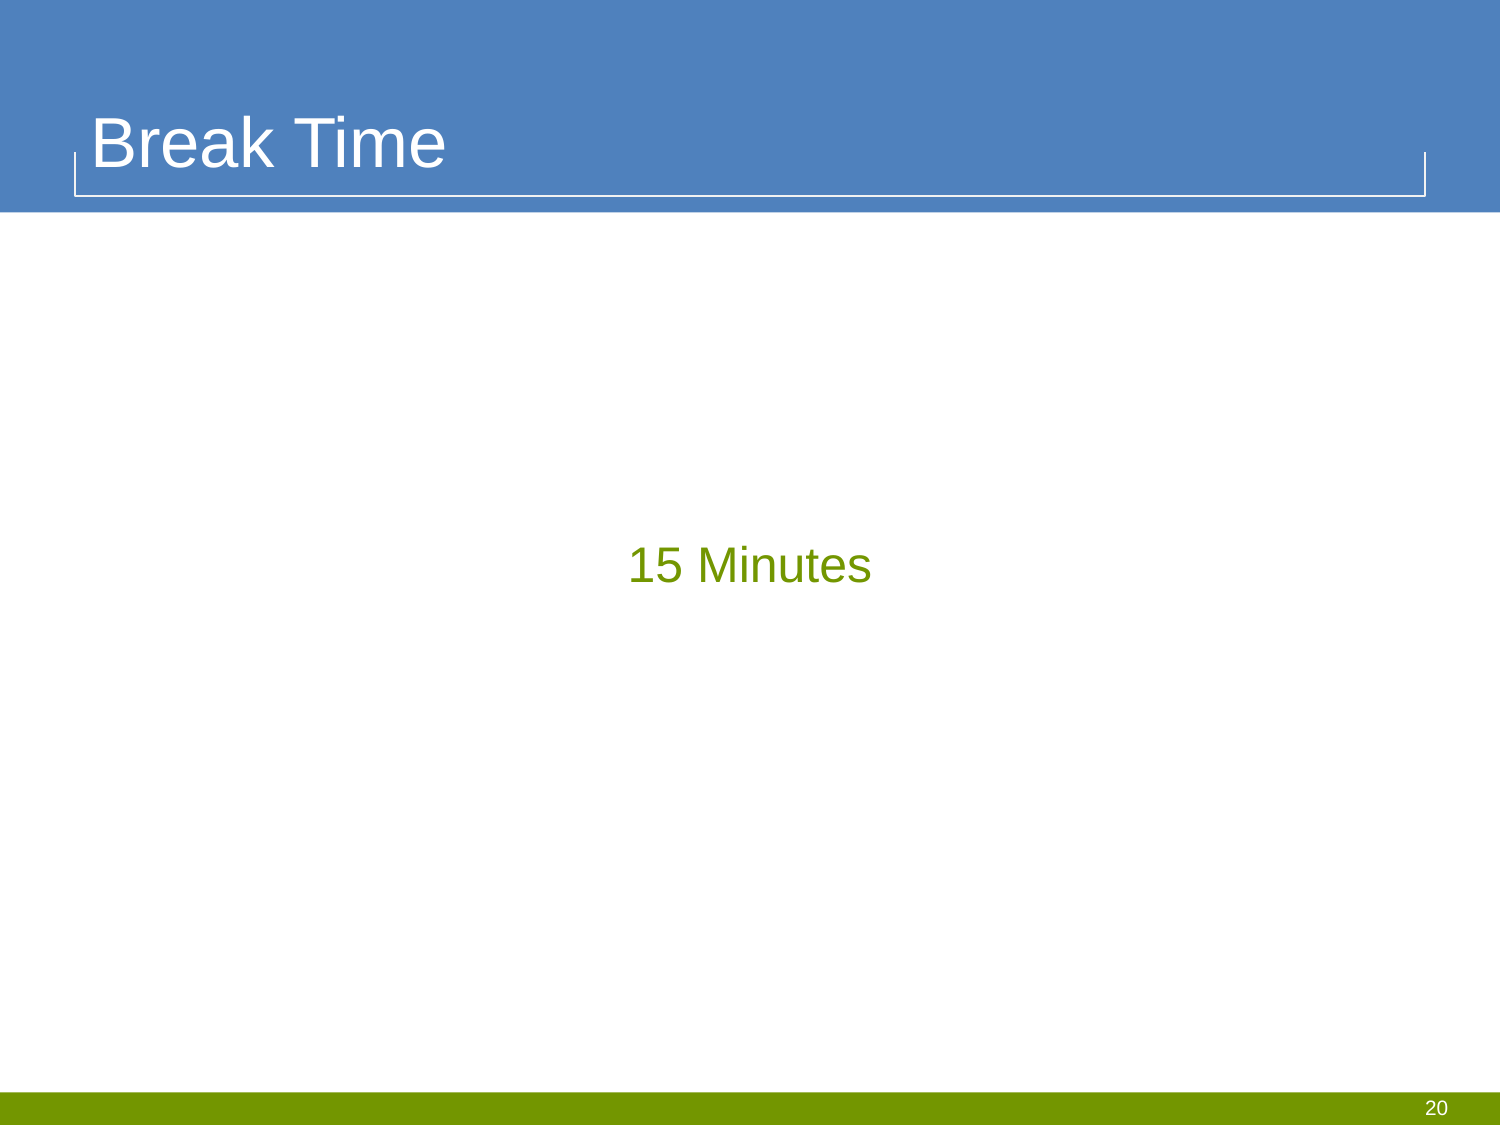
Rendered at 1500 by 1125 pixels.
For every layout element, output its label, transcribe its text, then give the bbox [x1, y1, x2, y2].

title Break Time [74, 44, 1426, 233]
list 15 Minutes [74, 524, 1426, 851]
